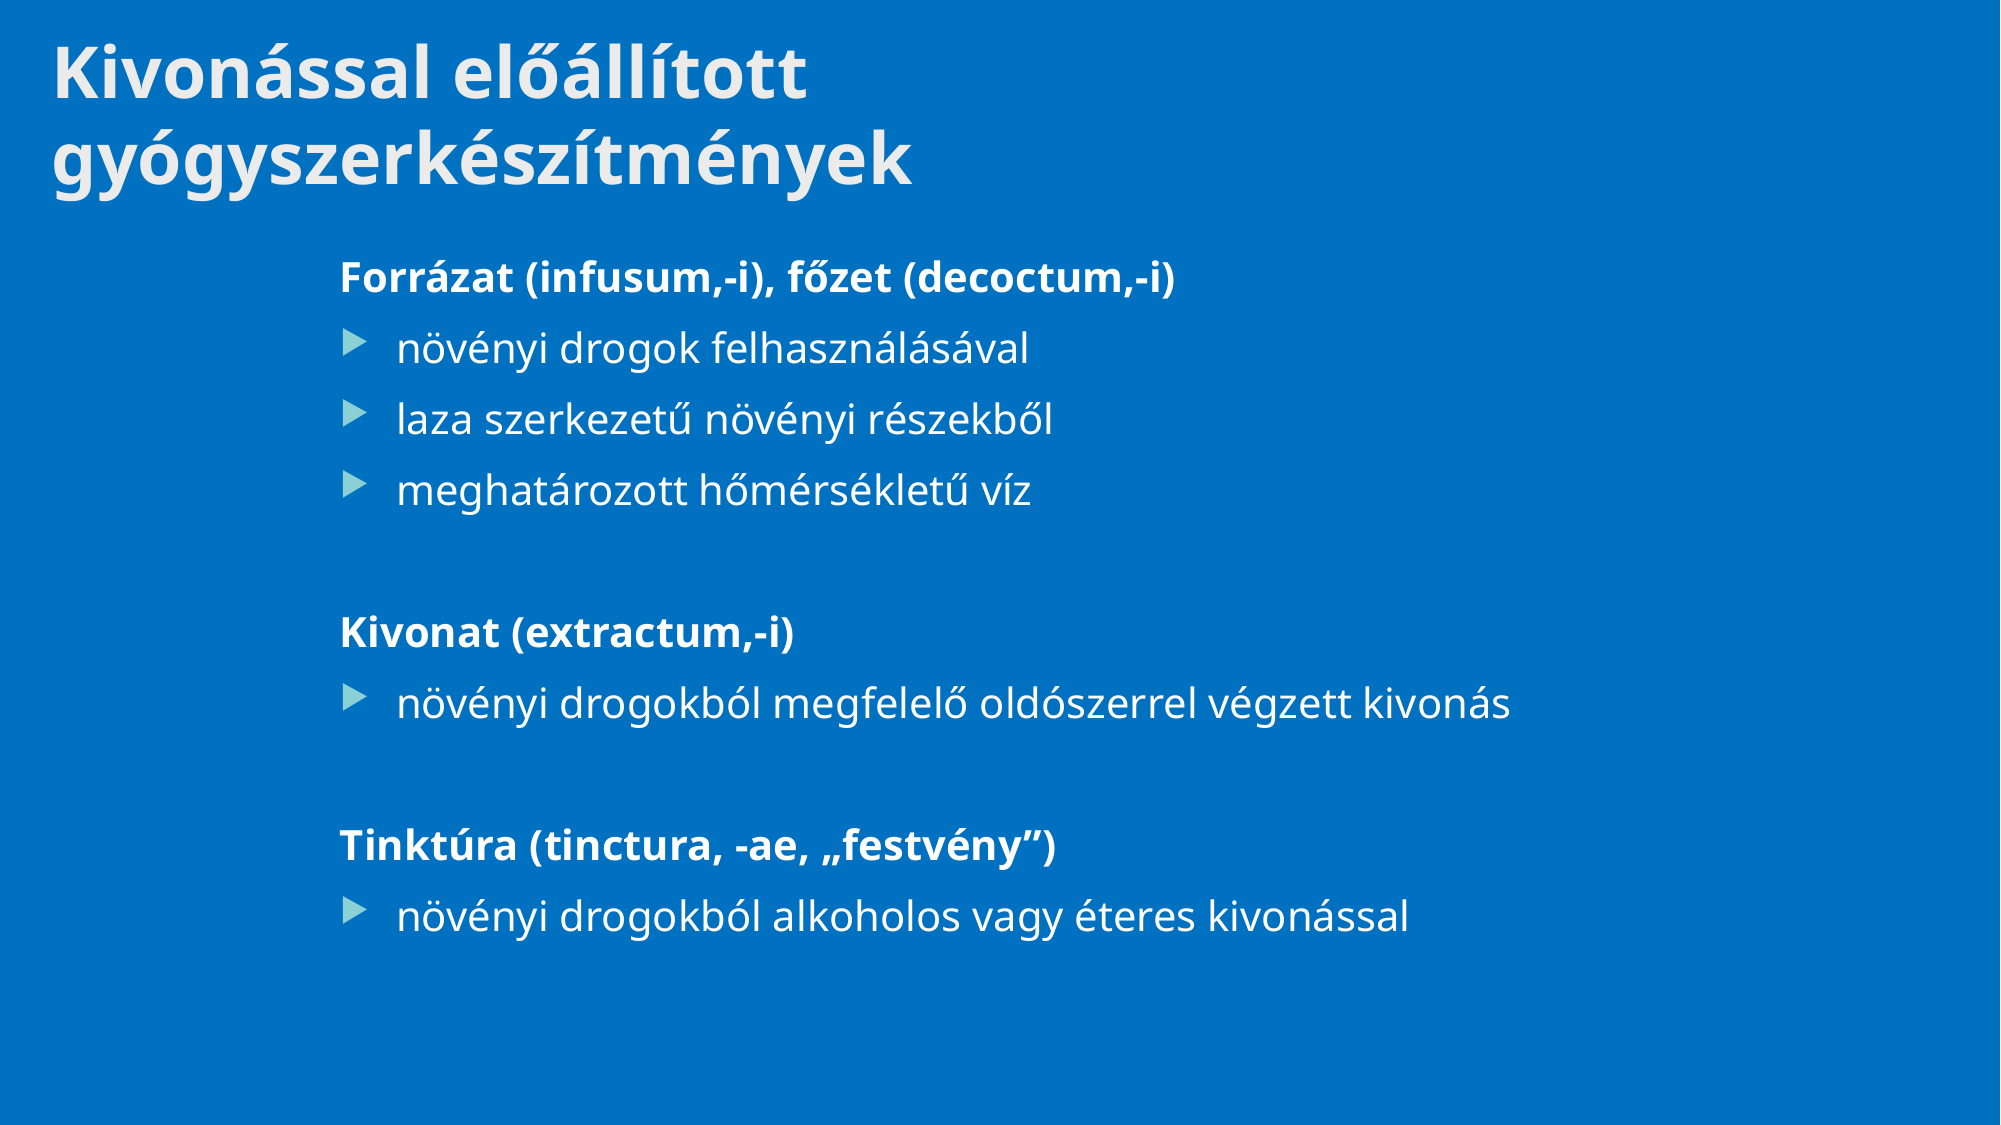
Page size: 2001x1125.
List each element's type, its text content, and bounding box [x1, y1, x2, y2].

list Forrázat (infusum,-i), főzet (decoctum,-i) növényi drogok felhasználásával laza szerkezetű növényi részekből meghatározott hőmérsékletű víz Kivonat (extractum,-i) növényi drogokból megfelelő oldószerrel végzett kivonás Tinktúra (tinctura, -ae, „festvény”) növényi drogokból alkoholos vagy éteres kivonással [324, 243, 1675, 1083]
title Kivonással előállított gyógyszerkészítmények [36, 19, 1387, 207]
